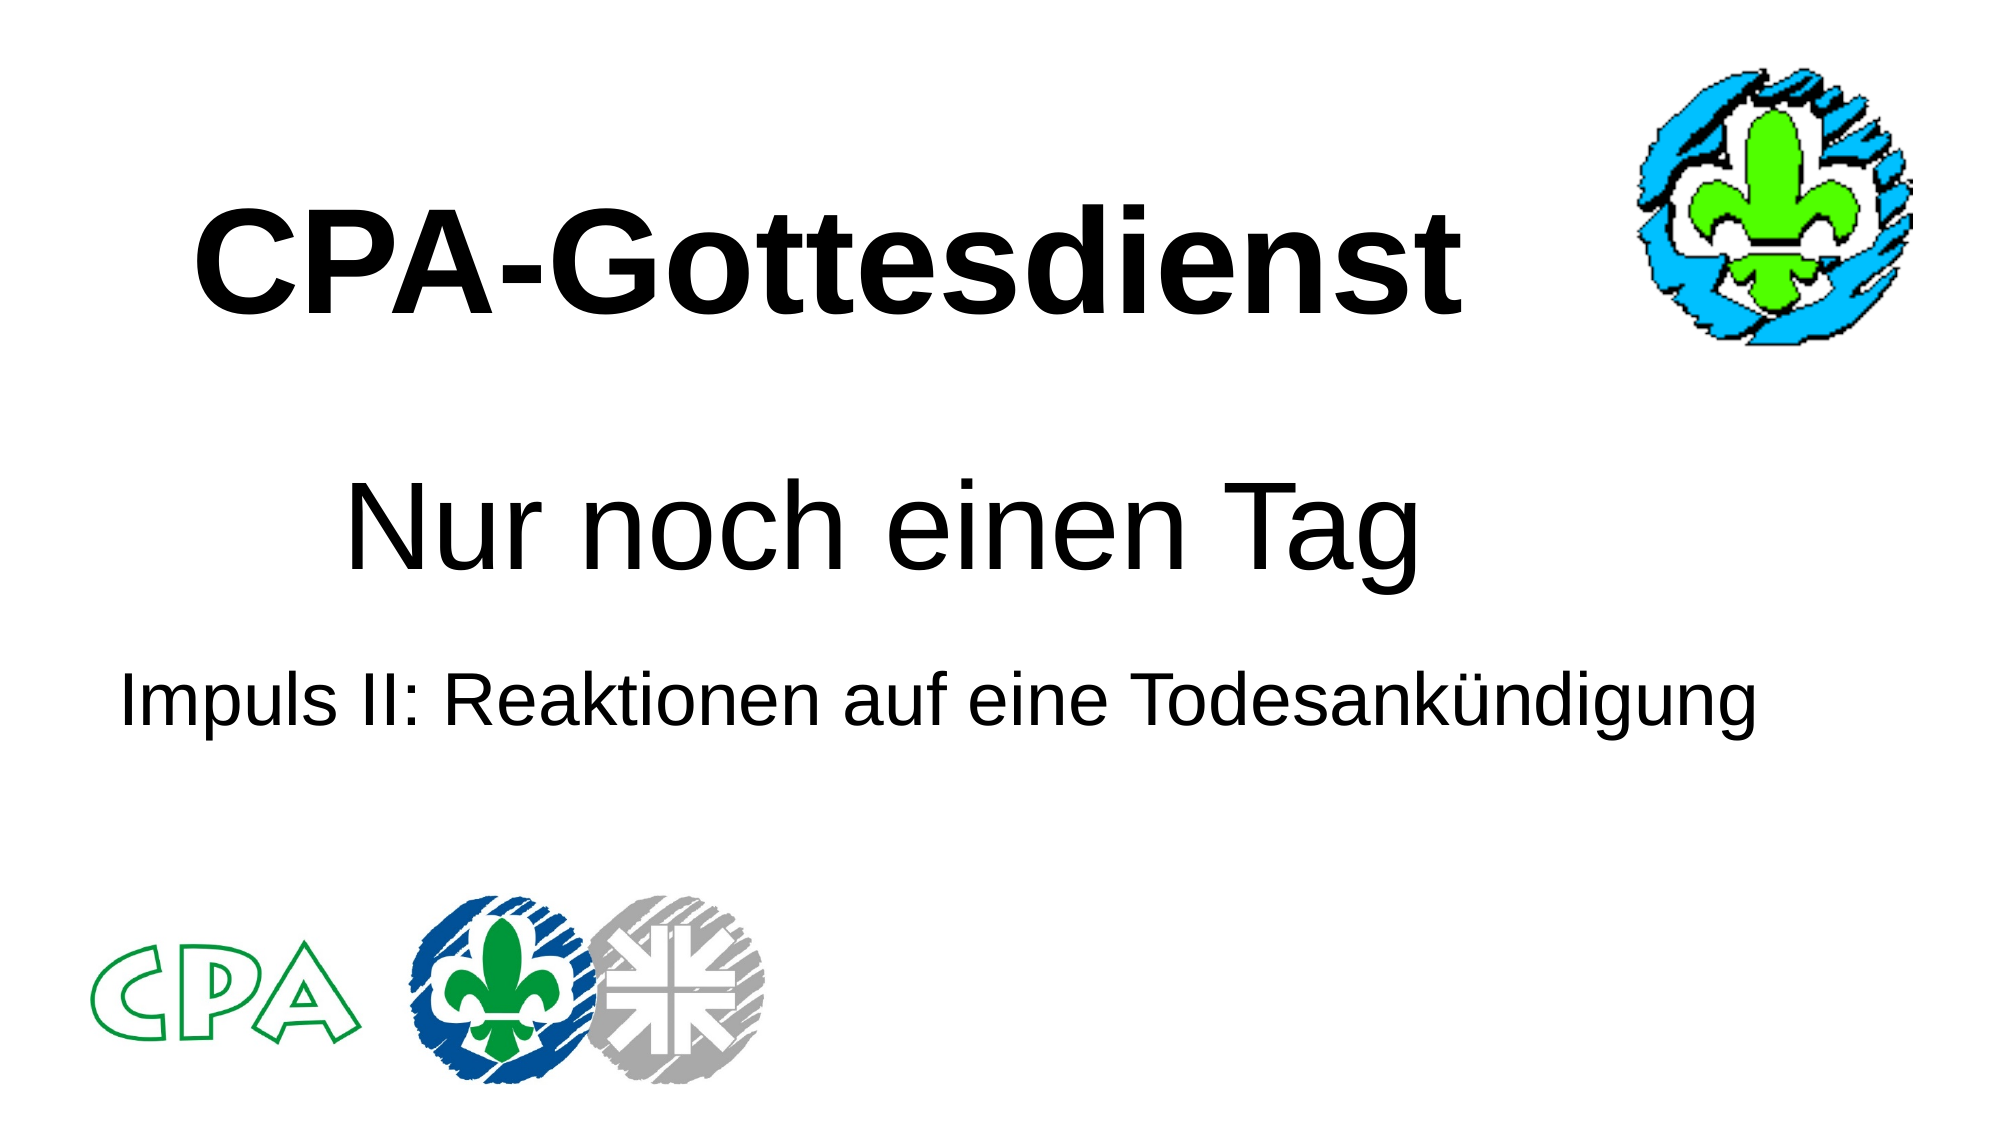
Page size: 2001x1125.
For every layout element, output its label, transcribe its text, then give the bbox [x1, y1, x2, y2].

picture [90, 893, 768, 1085]
text_box Impuls II: Reaktionen auf eine Todesankündigung [103, 643, 1797, 749]
subtitle Nur noch einen Tag [303, 437, 1464, 634]
picture [1628, 66, 1913, 350]
title CPA-Gottesdienst [114, 133, 1543, 375]
